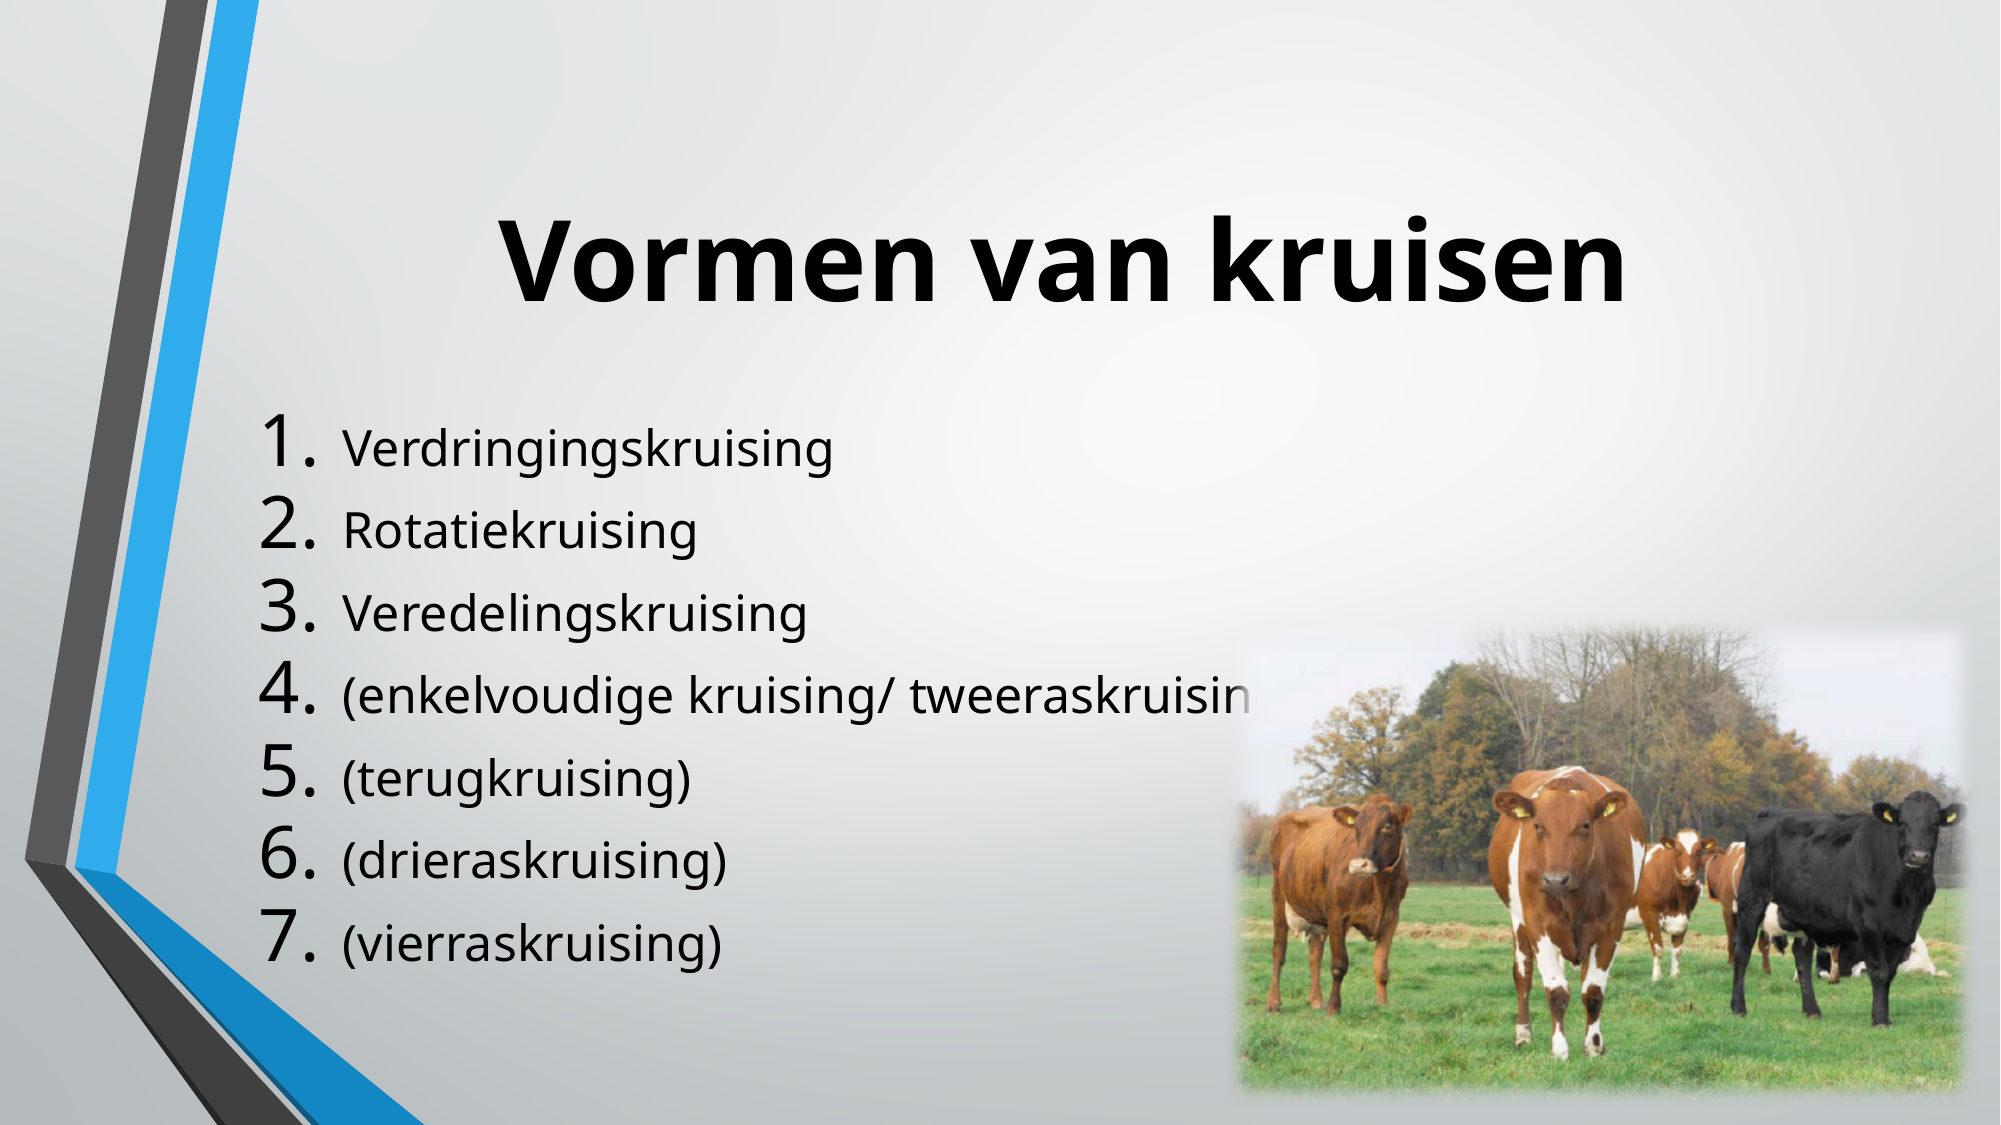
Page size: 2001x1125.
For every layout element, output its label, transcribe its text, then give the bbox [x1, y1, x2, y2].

title Vormen van kruisen [243, 112, 1887, 400]
picture [1223, 614, 1978, 1107]
list Verdringingskruising Rotatiekruising Veredelingskruising (enkelvoudige kruising/ tweeraskruising) (terugkruising) (drieraskruising) (vierraskruising) [243, 437, 1887, 950]
